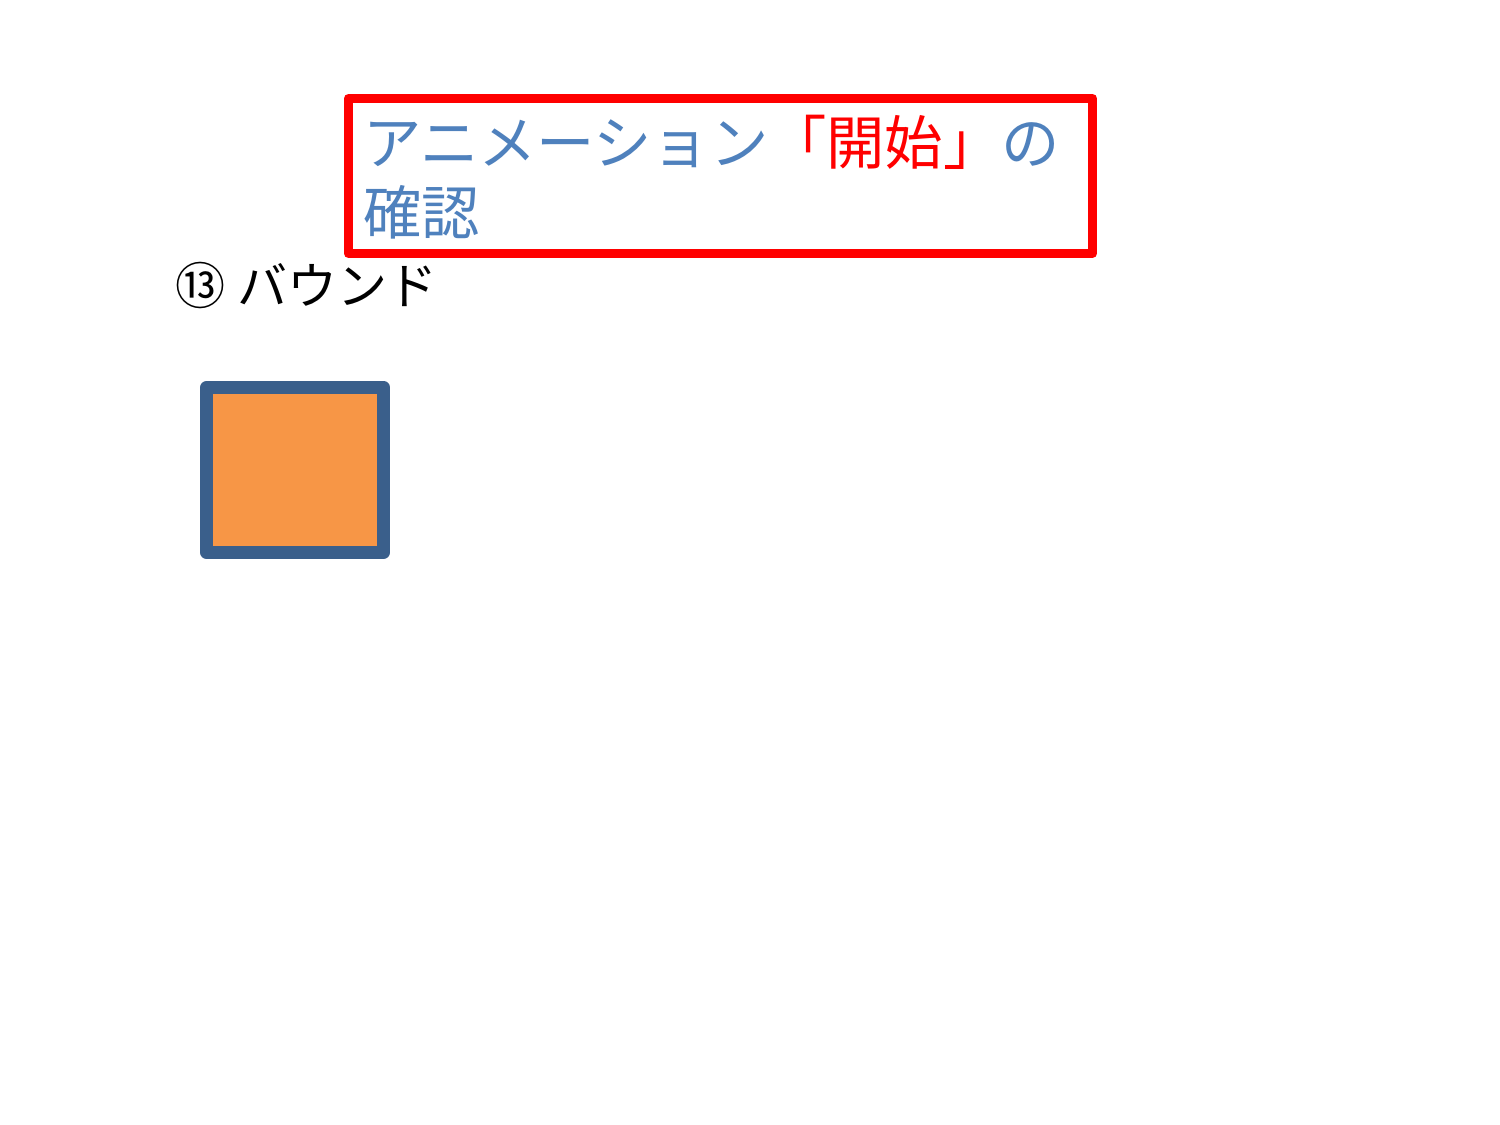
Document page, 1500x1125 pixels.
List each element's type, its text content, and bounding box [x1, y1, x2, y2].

text_box [204, 385, 386, 555]
text_box アニメーション「開始」の確認 [348, 98, 1093, 254]
text_box ⑬バウンド [160, 246, 479, 322]
